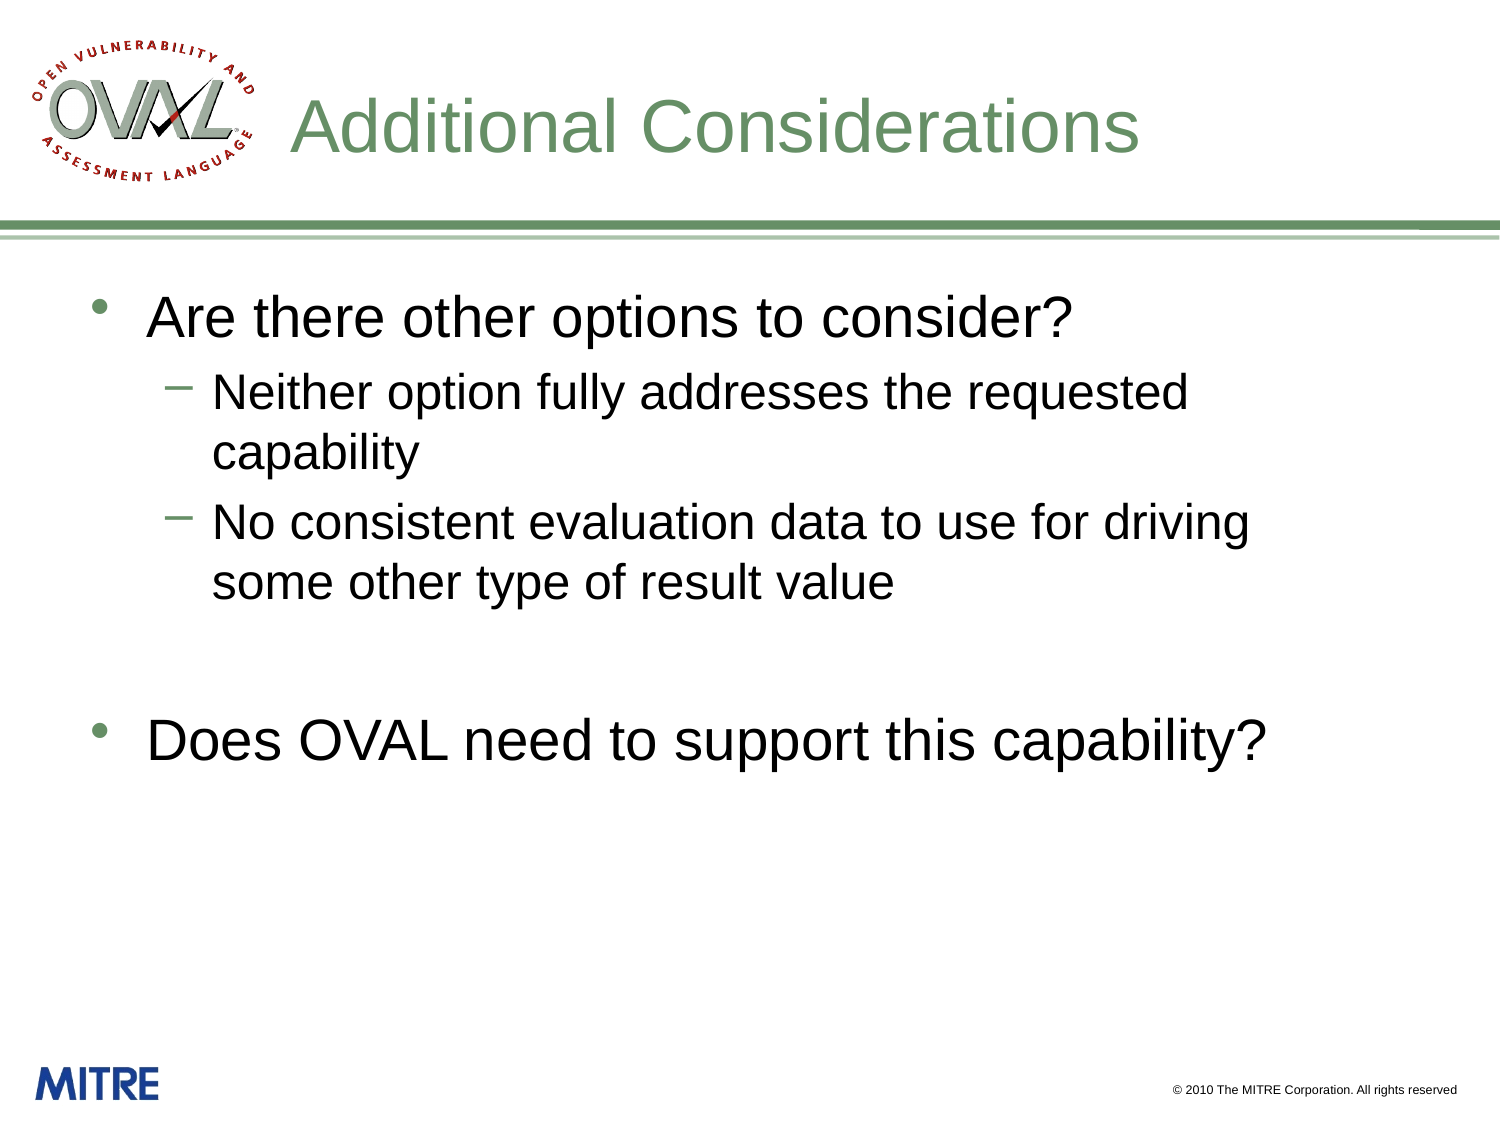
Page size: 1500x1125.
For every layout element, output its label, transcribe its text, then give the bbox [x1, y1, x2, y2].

list Are there other options to consider? Neither option fully addresses the requested capability No consistent evaluation data to use for driving some other type of result value Does OVAL need to support this capability? [74, 271, 1401, 990]
picture [0, 0, 313, 238]
title Additional Considerations [274, 44, 1438, 201]
picture [30, 1064, 163, 1106]
